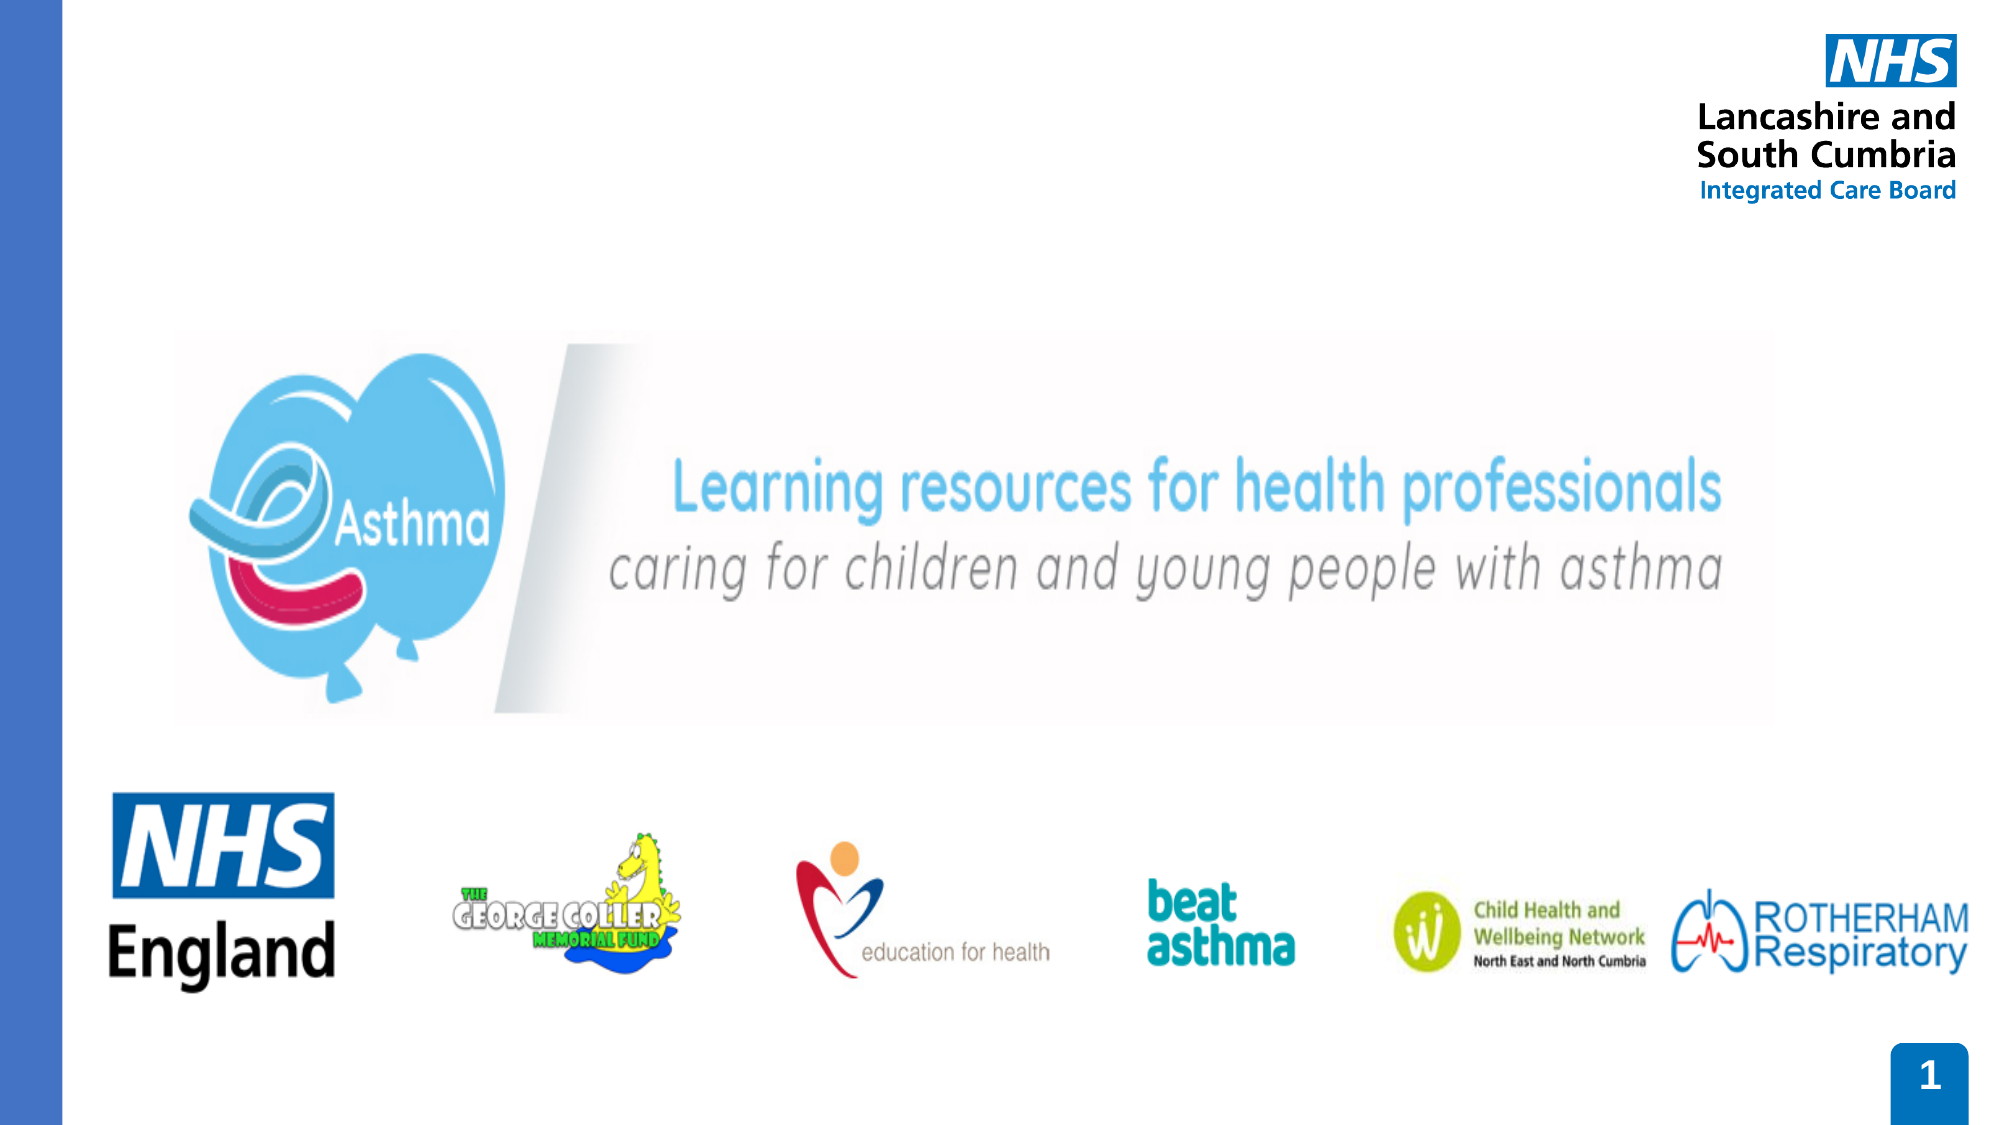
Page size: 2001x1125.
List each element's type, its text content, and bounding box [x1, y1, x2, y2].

picture [174, 330, 1774, 726]
picture [1376, 823, 1993, 1043]
picture [76, 783, 368, 1003]
picture [1096, 813, 1348, 1032]
picture [781, 801, 1065, 1021]
slide_number 1 [1892, 1043, 1969, 1103]
picture [419, 794, 712, 1014]
picture [1698, 34, 1957, 204]
